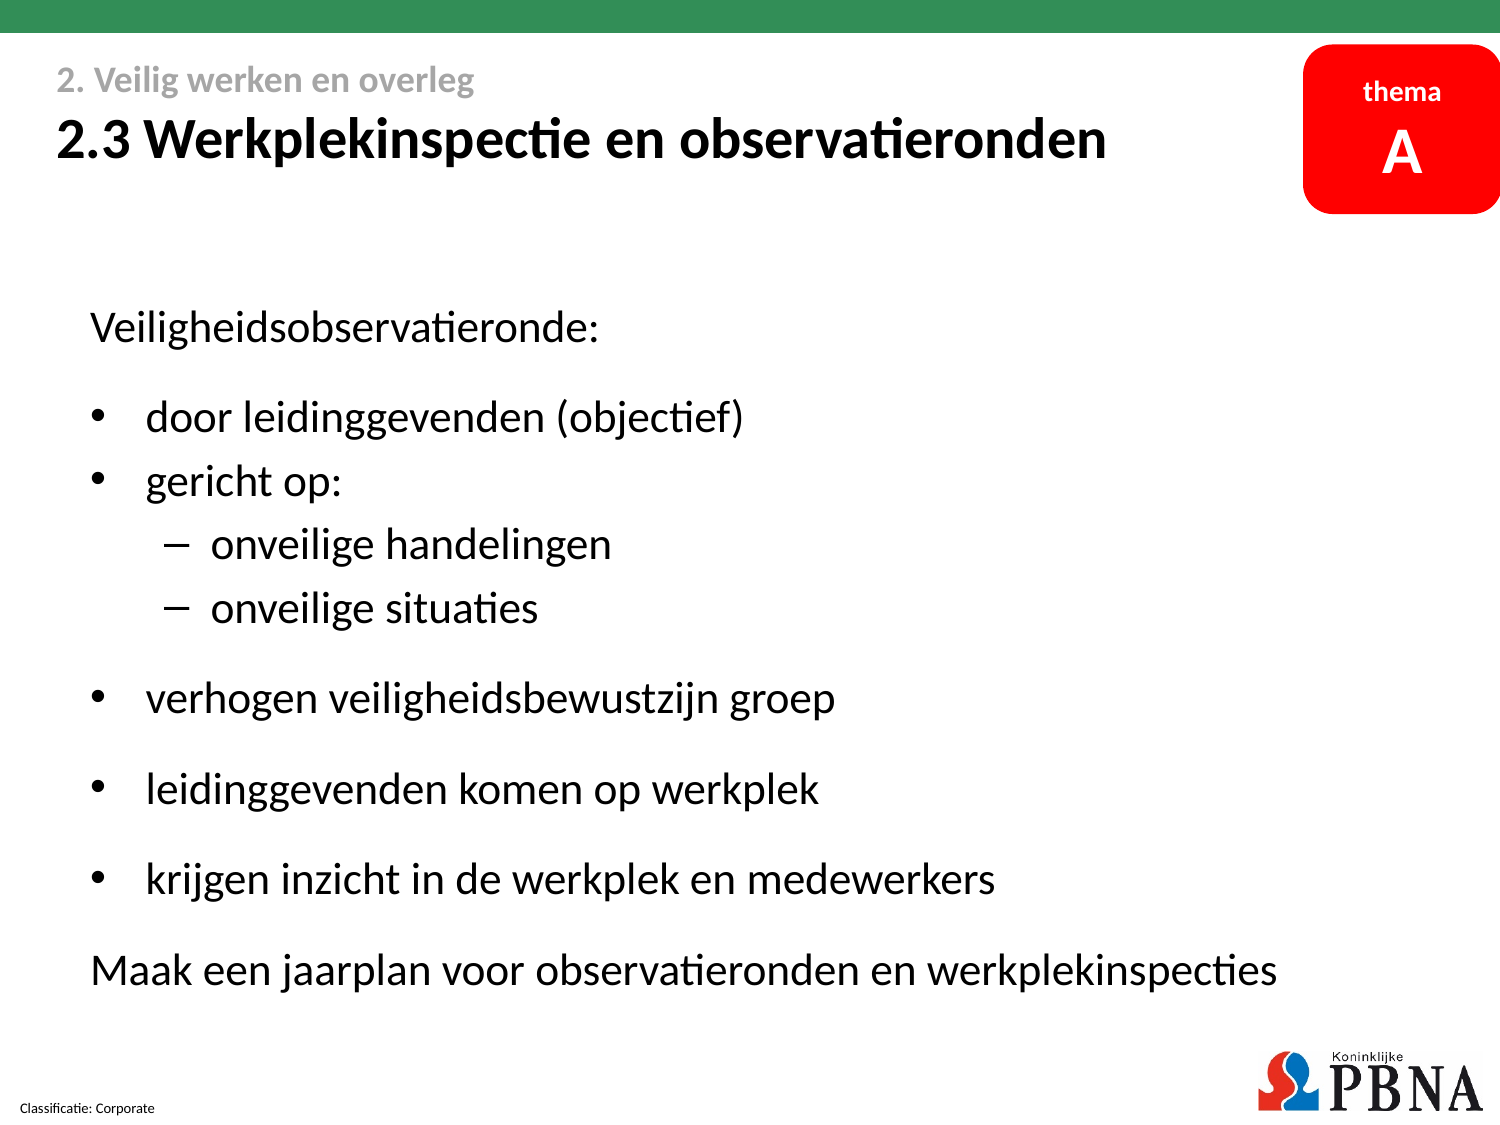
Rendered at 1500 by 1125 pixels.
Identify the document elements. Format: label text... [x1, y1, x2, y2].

text_box [0, 0, 1500, 33]
picture [1257, 1051, 1483, 1112]
list Veiligheidsobservatieronde: door leidinggevenden (objectief) gericht op: onveilige handelingen onveilige situaties verhogen veiligheidsbewustzijn groep leidinggevenden komen op werkplek krijgen inzicht in de werkplek en medewerkers Maak een jaarplan voor observatieronden en werkplekinspecties [75, 262, 1425, 1005]
text_box thema A [1303, 44, 1500, 215]
title 2. Veilig werken en overleg 2.3 Werkplekinspectie en observatieronden [41, 47, 1392, 236]
